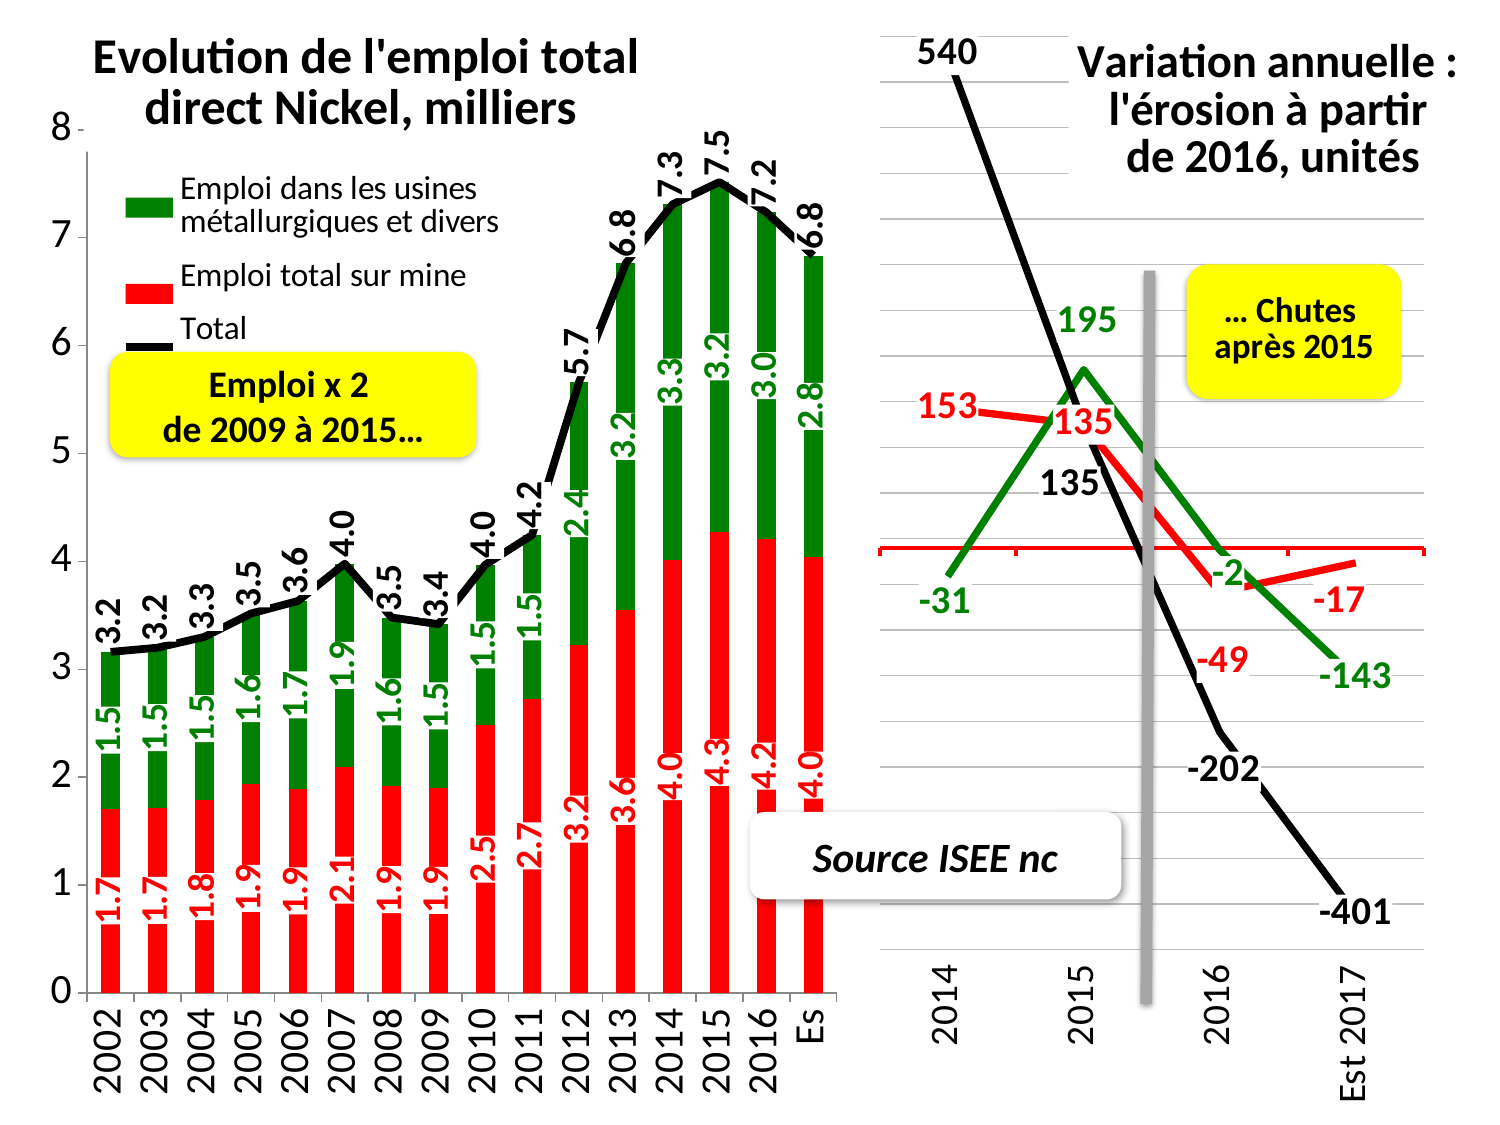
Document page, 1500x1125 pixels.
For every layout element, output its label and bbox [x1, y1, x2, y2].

chart [28, 21, 1478, 1105]
